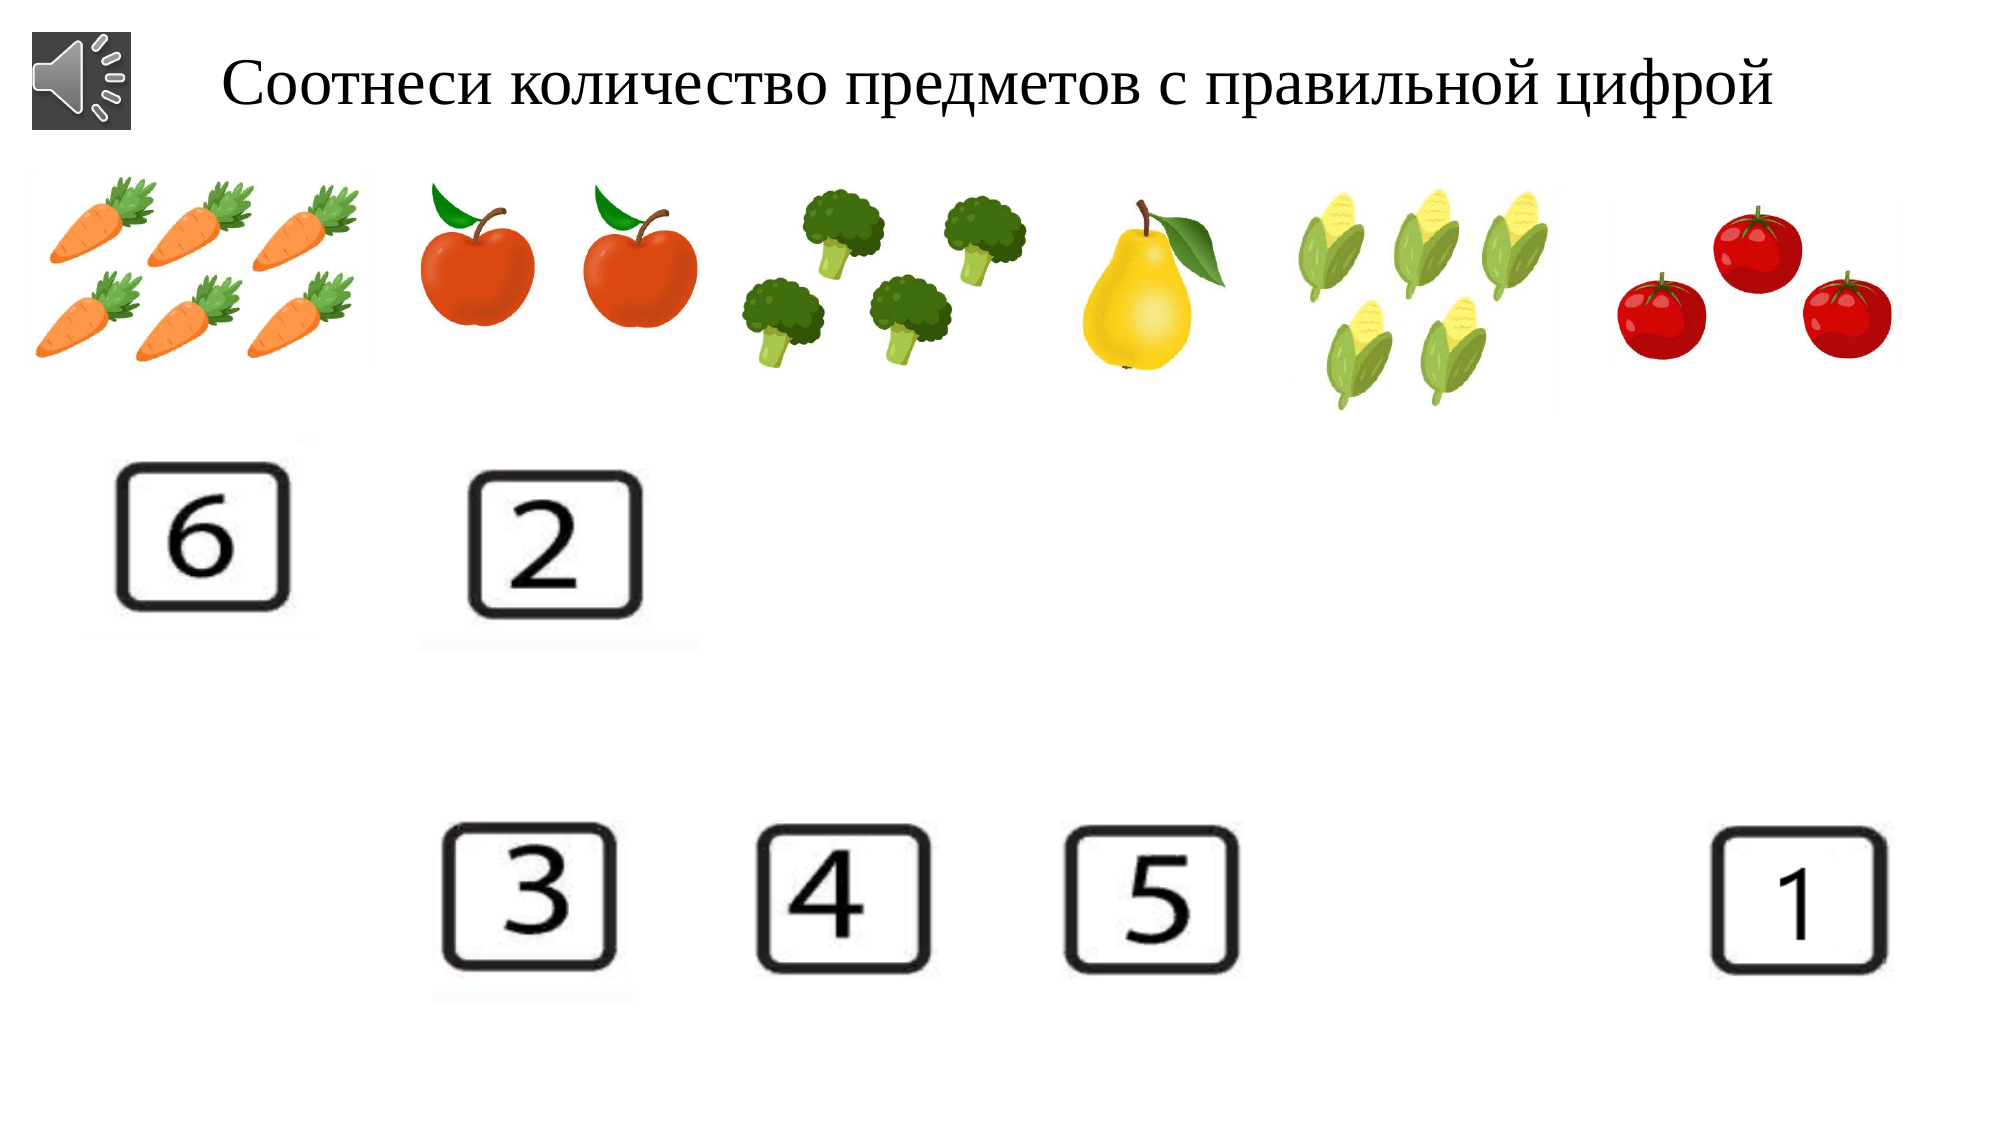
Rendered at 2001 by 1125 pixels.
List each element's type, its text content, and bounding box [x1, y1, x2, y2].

picture [31, 168, 370, 370]
picture [1285, 184, 1562, 416]
picture [432, 797, 634, 1002]
picture [1070, 182, 1243, 416]
picture [31, 30, 132, 131]
picture [397, 182, 1028, 369]
picture [740, 808, 965, 991]
picture [1055, 816, 1245, 983]
text_box Соотнеси количество предметов с правильной цифрой [206, 30, 1791, 126]
picture [1697, 815, 1900, 984]
picture [1605, 202, 1901, 370]
picture [83, 432, 318, 635]
picture [418, 412, 700, 650]
